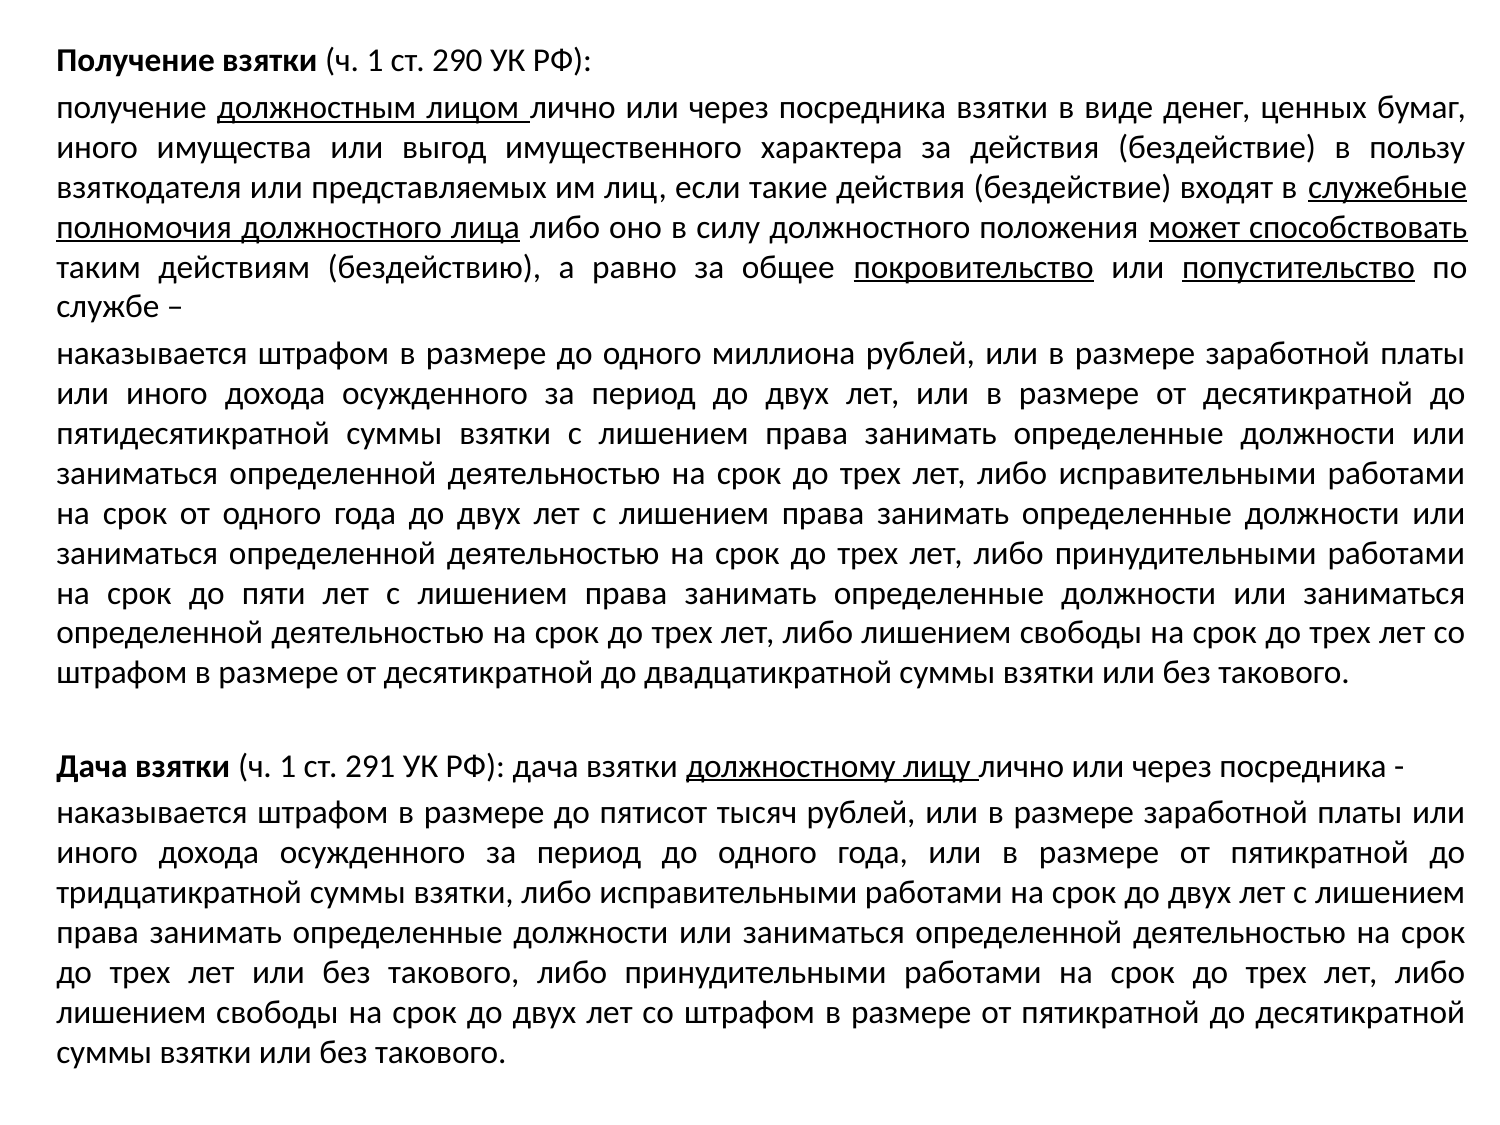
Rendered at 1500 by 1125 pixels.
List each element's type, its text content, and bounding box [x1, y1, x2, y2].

list Получение взятки (ч. 1 ст. 290 УК РФ): получение должностным лицом лично или через посредника взятки в виде денег, ценных бумаг, иного имущества или выгод имущественного характера за действия (бездействие) в пользу взяткодателя или представляемых им лиц, если такие действия (бездействие) входят в служебные полномочия должностного лица либо оно в силу должностного положения может способствовать таким действиям (бездействию), а равно за общее покровительство или попустительство по службе – наказывается штрафом в размере до одного миллиона рублей, или в размере заработной платы или иного дохода осужденного за период до двух лет, или в размере от десятикратной до пятидесятикратной суммы взятки с лишением права занимать определенные должности или заниматься определенной деятельностью на срок до трех лет, либо исправительными работами на срок от одного года до двух лет с лишением права занимать определенные должности или заниматься определенной деятельностью на срок до трех лет, либо принудительными работами на срок до пяти лет с лишением права занимать определенные должности или заниматься определенной деятельностью на срок до трех лет, либо лишением свободы на срок до трех лет со штрафом в размере от десятикратной до двадцатикратной суммы взятки или без такового. Дача взятки (ч. 1 ст. 291 УК РФ): дача взятки должностному лицу лично или через посредника - наказывается штрафом в размере до пятисот тысяч рублей, или в размере заработной платы или иного дохода осужденного за период до одного года, или в размере от пятикратной до тридцатикратной суммы взятки, либо исправительными работами на срок до двух лет с лишением права занимать определенные должности или заниматься определенной деятельностью на срок до трех лет или без такового, либо принудительными работами на срок до трех лет, либо лишением свободы на срок до двух лет со штрафом в размере от пятикратной до десятикратной суммы взятки или без такового. [41, 30, 1483, 1106]
